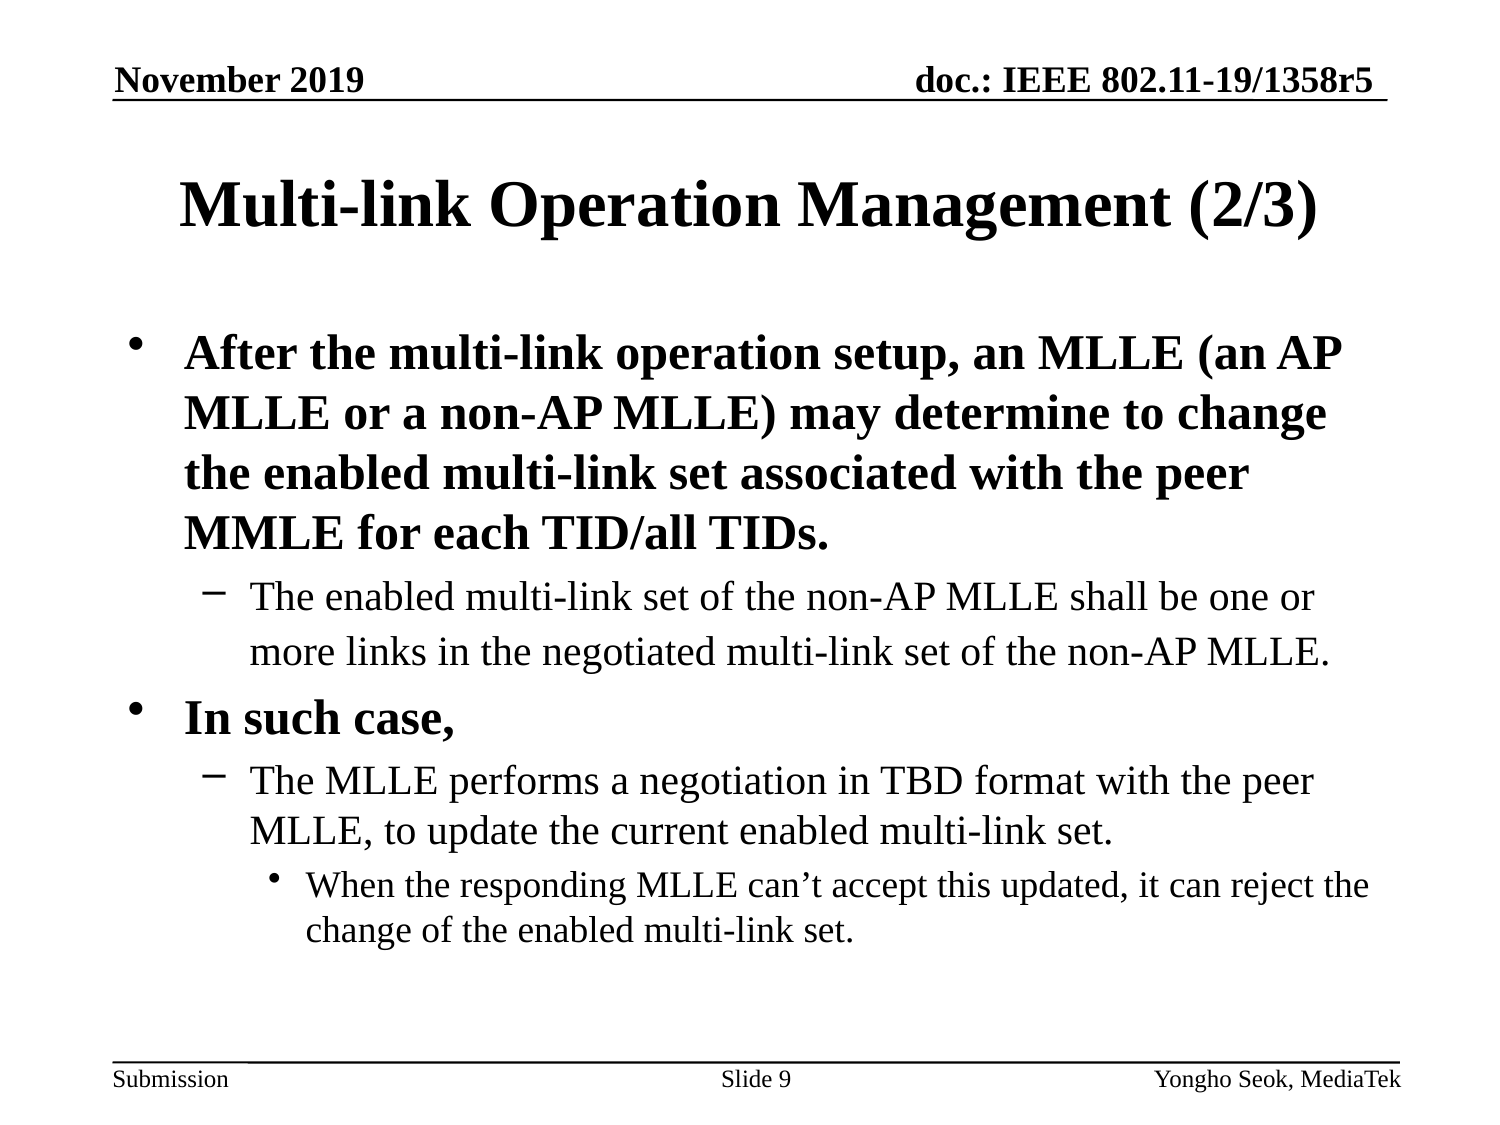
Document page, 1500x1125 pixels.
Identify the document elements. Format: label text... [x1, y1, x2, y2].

footer Yongho Seok, MediaTek [1150, 1061, 1402, 1093]
list After the multi-link operation setup, an MLLE (an AP MLLE or a non-AP MLLE) may determine to change the enabled multi-link set associated with the peer MMLE for each TID/all TIDs. The enabled multi-link set of the non-AP MLLE shall be one or more links in the negotiated multi-link set of the non-AP MLLE. In such case, The MLLE performs a negotiation in TBD format with the peer MLLE, to update the current enabled multi-link set. When the responding MLLE can’t accept this updated, it can reject the change of the enabled multi-link set. [112, 312, 1388, 988]
slide_number Slide 9 [712, 1061, 800, 1093]
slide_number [114, 54, 368, 101]
title Multi-link Operation Management (2/3) [0, 112, 1500, 288]
